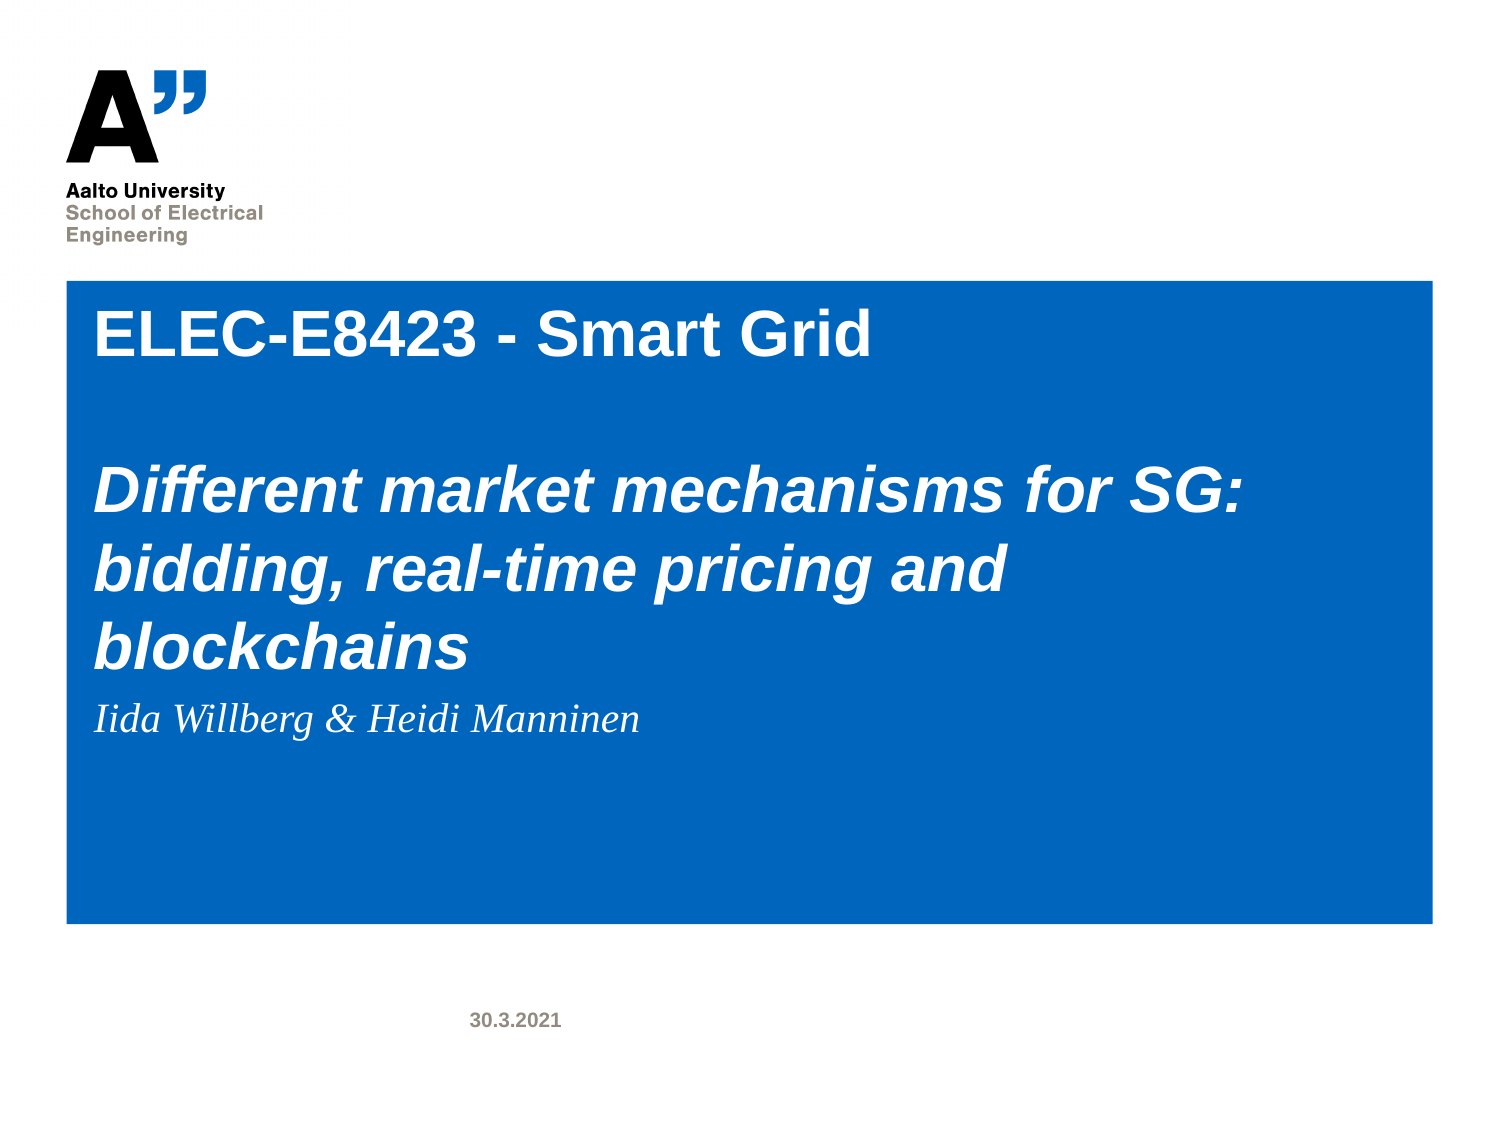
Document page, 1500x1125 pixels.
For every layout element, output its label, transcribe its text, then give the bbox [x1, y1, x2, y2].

list 30.3.2021 [469, 1006, 803, 1082]
picture [0, 0, 355, 335]
subtitle Iida Willberg & Heidi Manninen [93, 686, 1125, 904]
title ELEC-E8423 - Smart Grid Different market mechanisms for SG: bidding, real-time pricing and blockchains [93, 290, 1370, 687]
